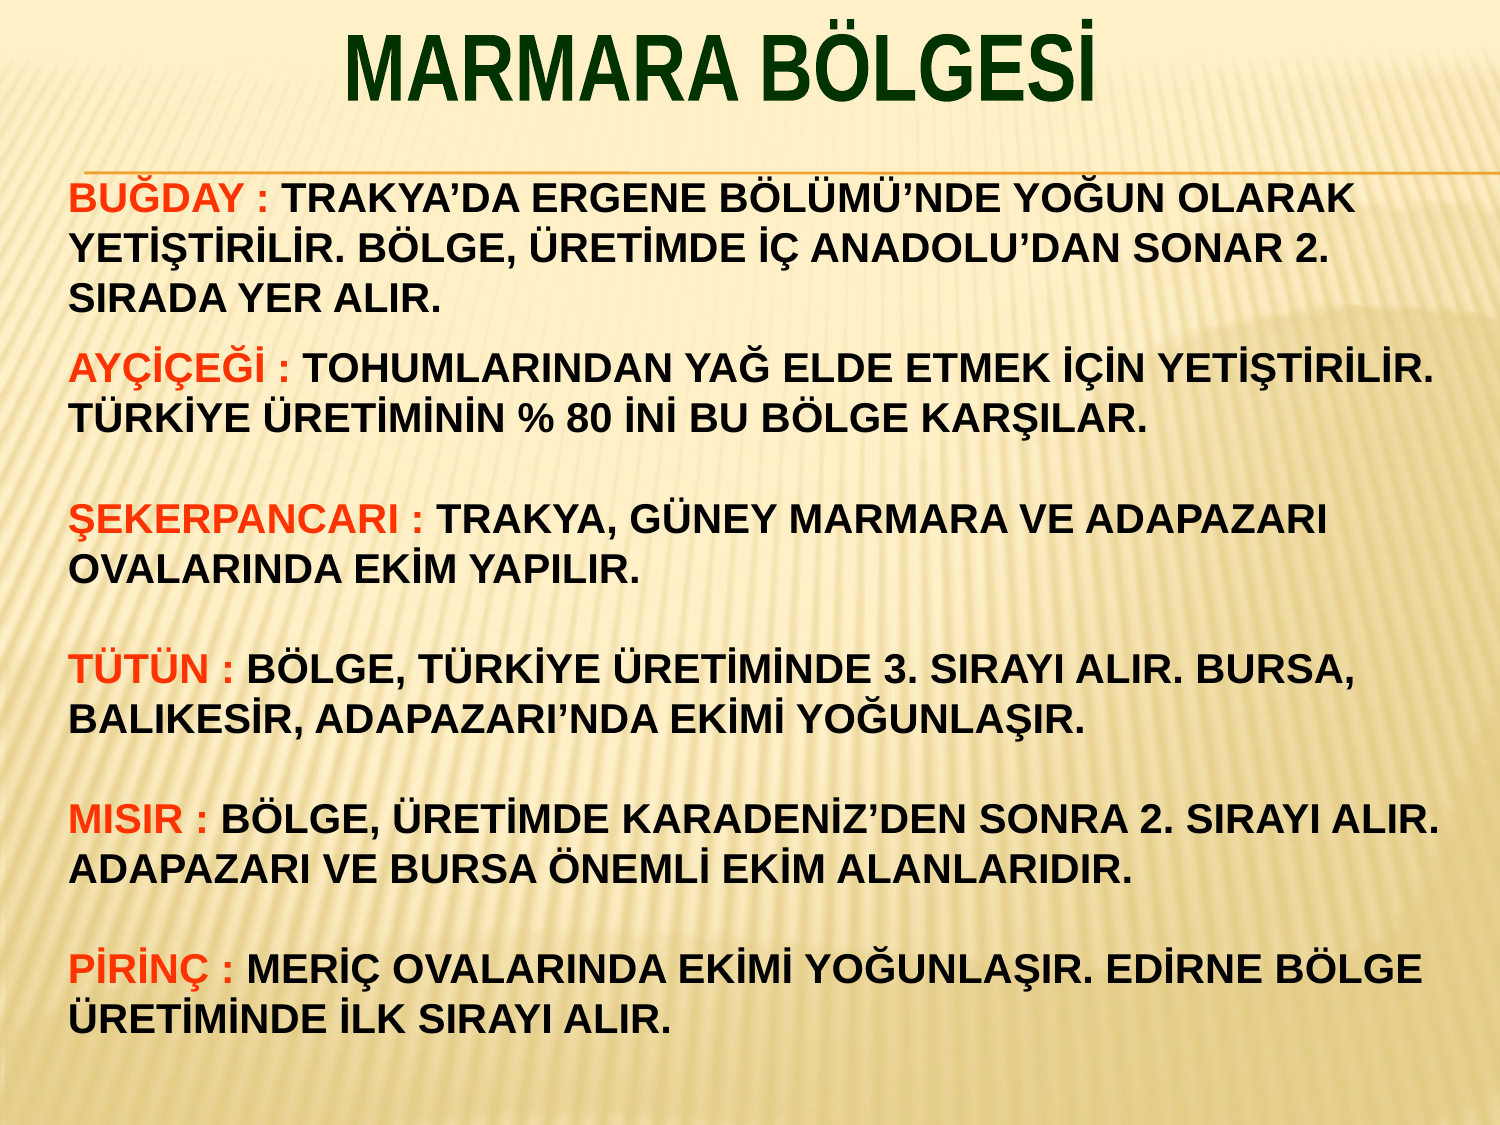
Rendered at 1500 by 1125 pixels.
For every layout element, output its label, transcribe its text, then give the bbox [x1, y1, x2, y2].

text_box BUĞDAY : TRAKYA’DA ERGENE BÖLÜMÜ’NDE YOĞUN OLARAK YETİŞTİRİLİR. BÖLGE, ÜRETİMDE İÇ ANADOLU’DAN SONAR 2. SIRADA YER ALIR. AYÇİÇEĞİ : TOHUMLARINDAN YAĞ ELDE ETMEK İÇİN YETİŞTİRİLİR. TÜRKİYE ÜRETİMİNİN % 80 İNİ BU BÖLGE KARŞILAR. ŞEKERPANCARI : TRAKYA, GÜNEY MARMARA VE ADAPAZARI OVALARINDA EKİM YAPILIR. TÜTÜN : BÖLGE, TÜRKİYE ÜRETİMİNDE 3. SIRAYI ALIR. BURSA, BALIKESİR, ADAPAZARI’NDA EKİMİ YOĞUNLAŞIR. MISIR : BÖLGE, ÜRETİMDE KARADENİZ’DEN SONRA 2. SIRAYI ALIR. ADAPAZARI VE BURSA ÖNEMLİ EKİM ALANLARIDIR. PİRİNÇ : MERİÇ OVALARINDA EKİMİ YOĞUNLAŞIR. EDİRNE BÖLGE ÜRETİMİNDE İLK SIRAYI ALIR. [53, 162, 1459, 1099]
